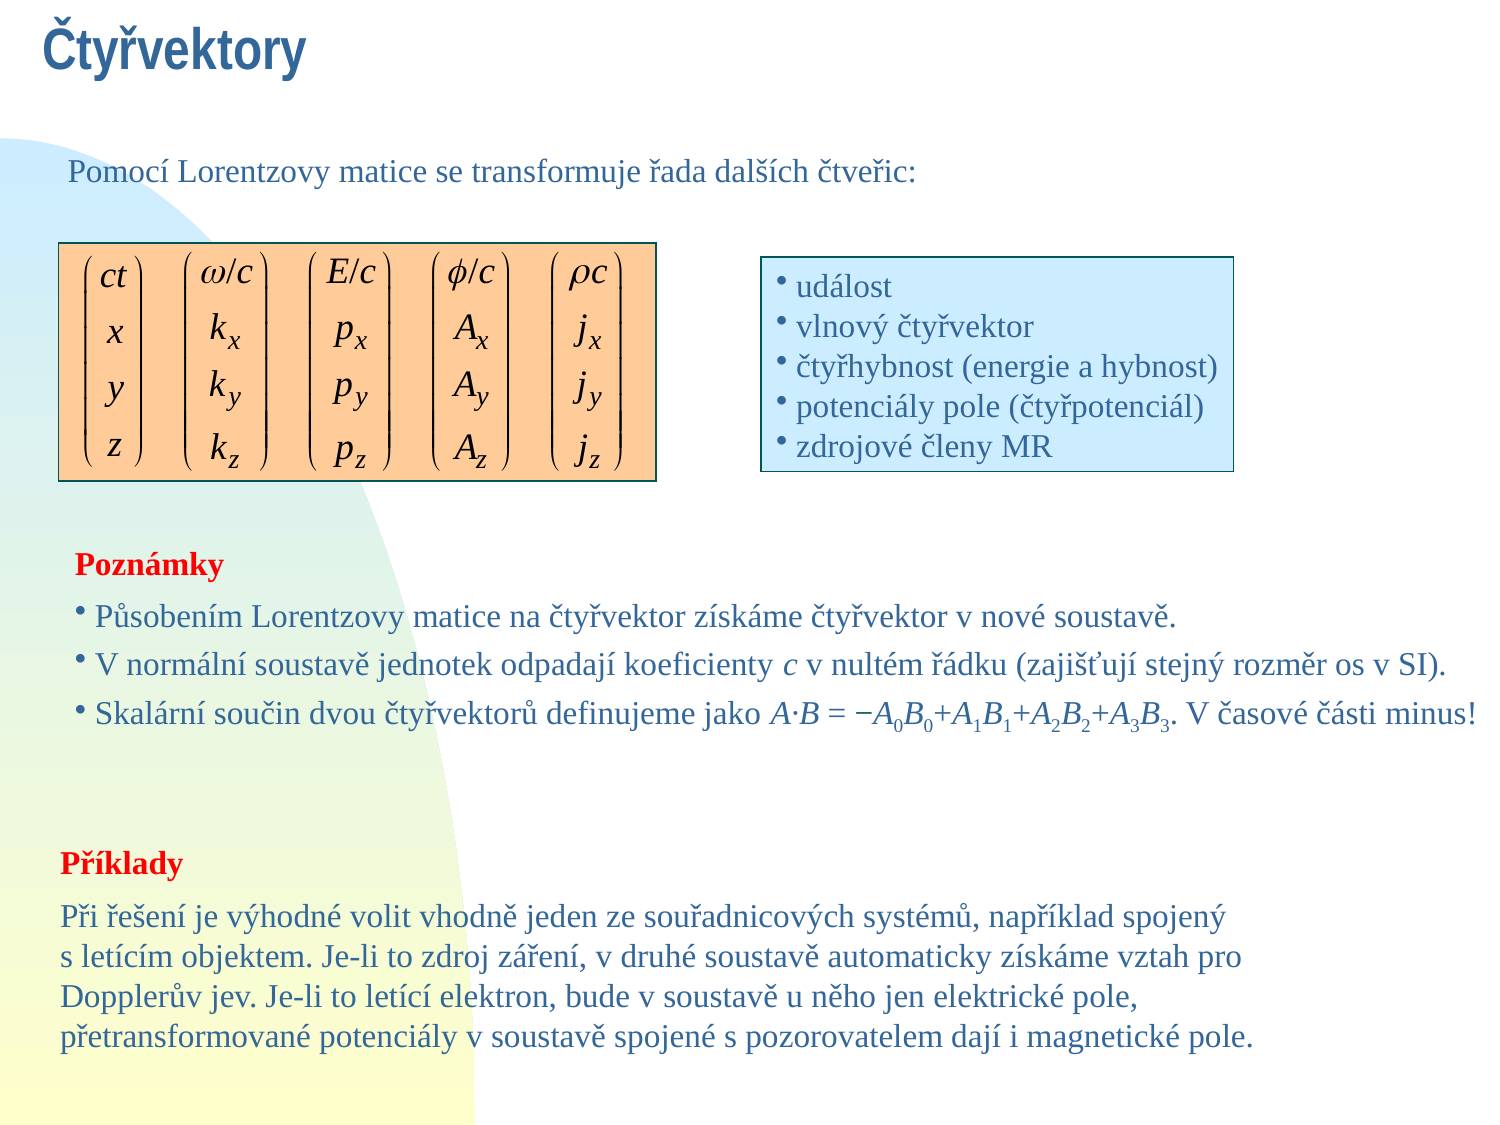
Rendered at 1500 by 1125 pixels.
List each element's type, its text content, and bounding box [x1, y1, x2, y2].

text_box Pomocí Lorentzovy matice se transformuje řada dalších čtveřic: [52, 141, 934, 197]
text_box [59, 243, 656, 481]
text_box Poznámky Působením Lorentzovy matice na čtyřvektor získáme čtyřvektor v nové soustavě. V normální soustavě jednotek odpadají koeficienty c v nultém řádku (zajišťují stejný rozměr os v SI). Skalární součin dvou čtyřvektorů definujeme jako A∙B = −A0B0+A1B1+A2B2+A3B3. V časové části minus! [60, 534, 1494, 744]
text_box událost vlnový čtyřvektor čtyřhybnost (energie a hybnost) potenciály pole (čtyřpotenciál) zdrojové členy MR [761, 257, 1234, 472]
text_box Příklady Při řešení je výhodné volit vhodně jeden ze souřadnicových systémů, například spojený s letícím objektem. Je-li to zdroj záření, v druhé soustavě automaticky získáme vztah pro Dopplerův jev. Je-li to letící elektron, bude v soustavě u něho jen elektrické pole, přetransformované potenciály v soustavě spojené s pozorovatelem dají i magnetické pole. [45, 834, 1338, 1061]
text_box Čtyřvektory [26, 22, 358, 88]
